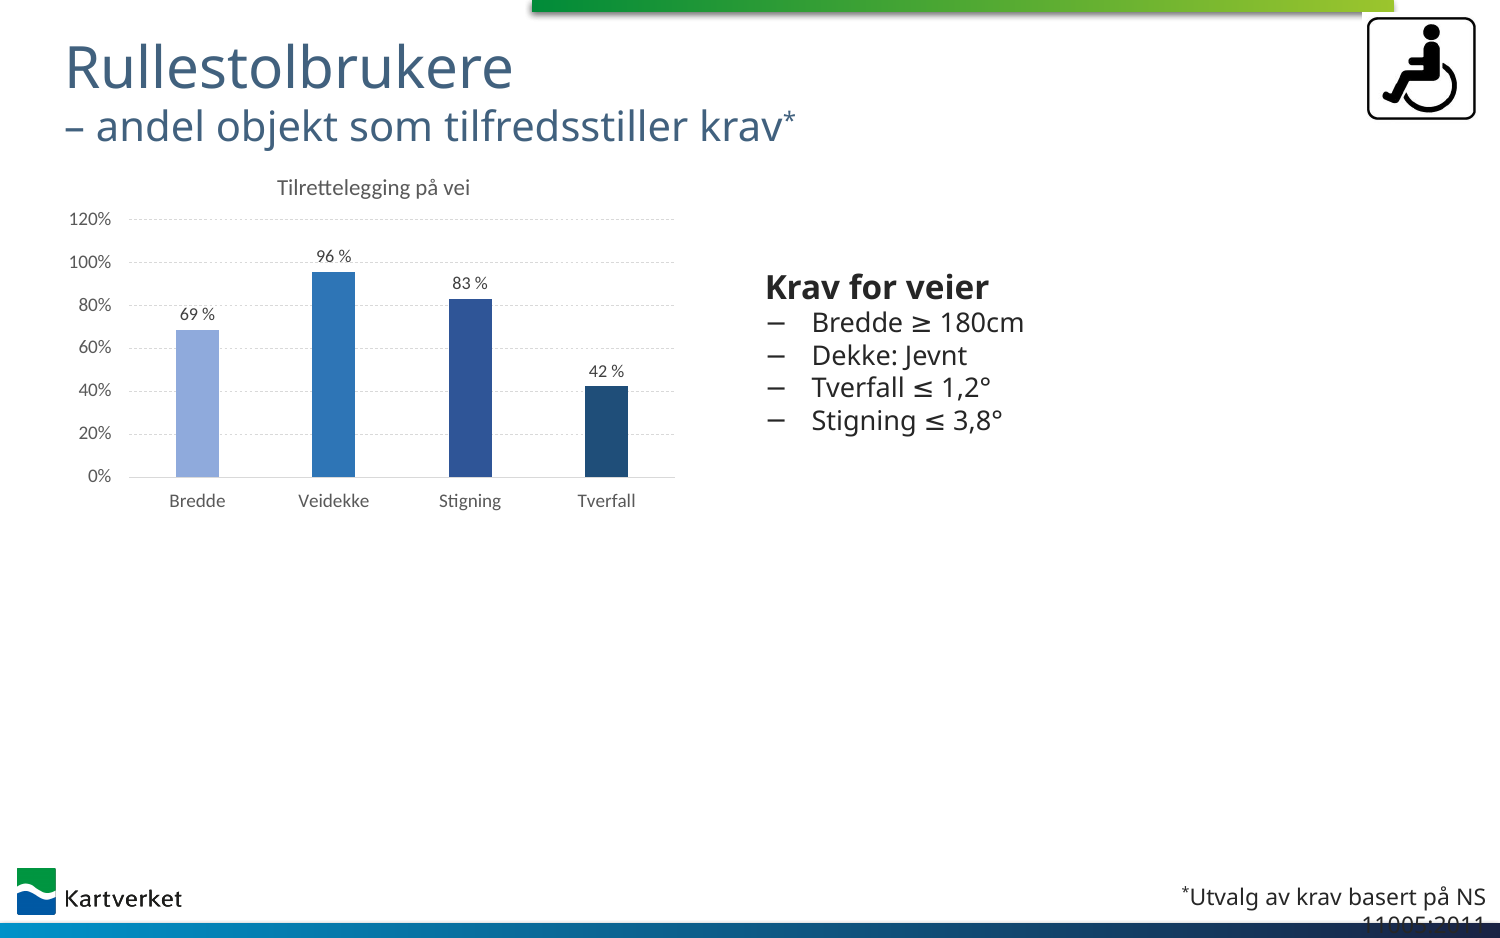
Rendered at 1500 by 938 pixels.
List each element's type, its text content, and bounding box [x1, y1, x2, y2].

picture [1362, 12, 1481, 126]
picture [62, 166, 686, 519]
text_box Rullestolbrukere – andel objekt som tilfredsstiller krav* [49, 25, 1431, 158]
text_box *Utvalg av krav basert på NS 11005:2011 [1068, 873, 1500, 938]
text_box Krav for veier Bredde ≥ 180cm Dekke: Jevnt Tverfall ≤ 1,2° Stigning ≤ 3,8° [750, 258, 1234, 444]
